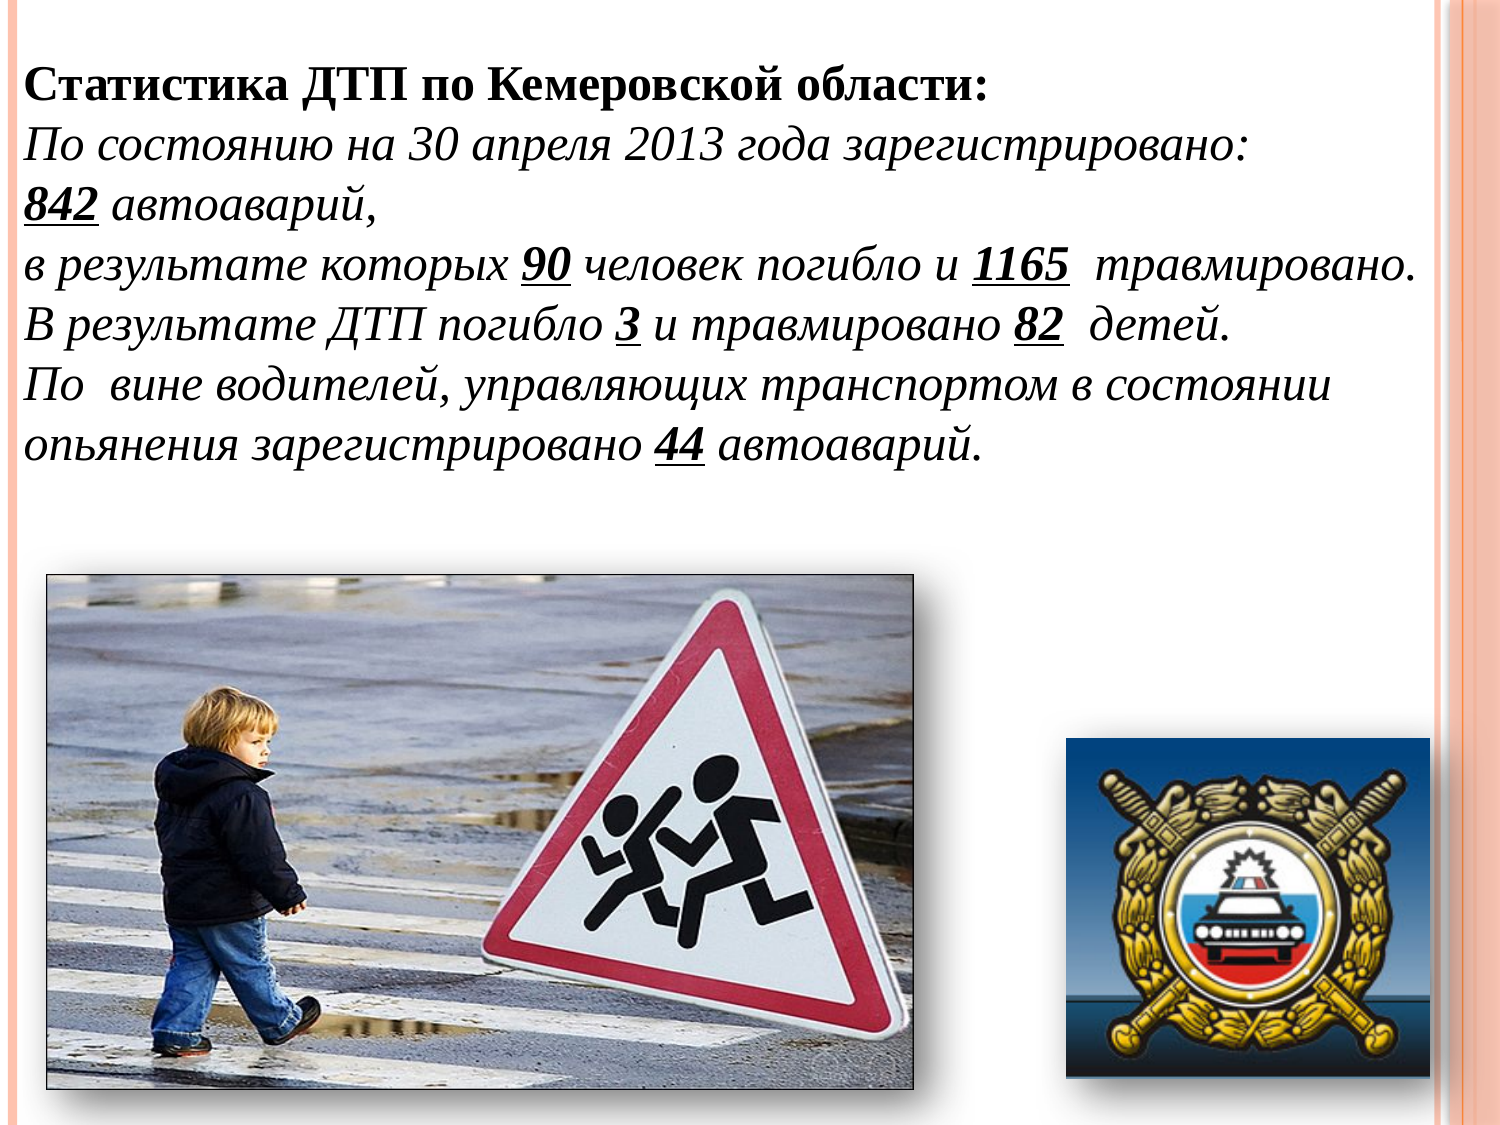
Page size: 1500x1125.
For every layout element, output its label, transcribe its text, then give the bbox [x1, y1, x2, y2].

picture [1065, 737, 1431, 1079]
picture [46, 573, 915, 1091]
text_box Статистика ДТП по Кемеровской области: По состоянию на 30 апреля 2013 года зарегистрировано: 842 автоаварий, в результате которых 90 человек погибло и 1165 травмировано. В результате ДТП погибло 3 и травмировано 82 детей. По вине водителей, управляющих транспортом в состоянии опьянения зарегистрировано 44 автоаварий. [23, 49, 1430, 532]
